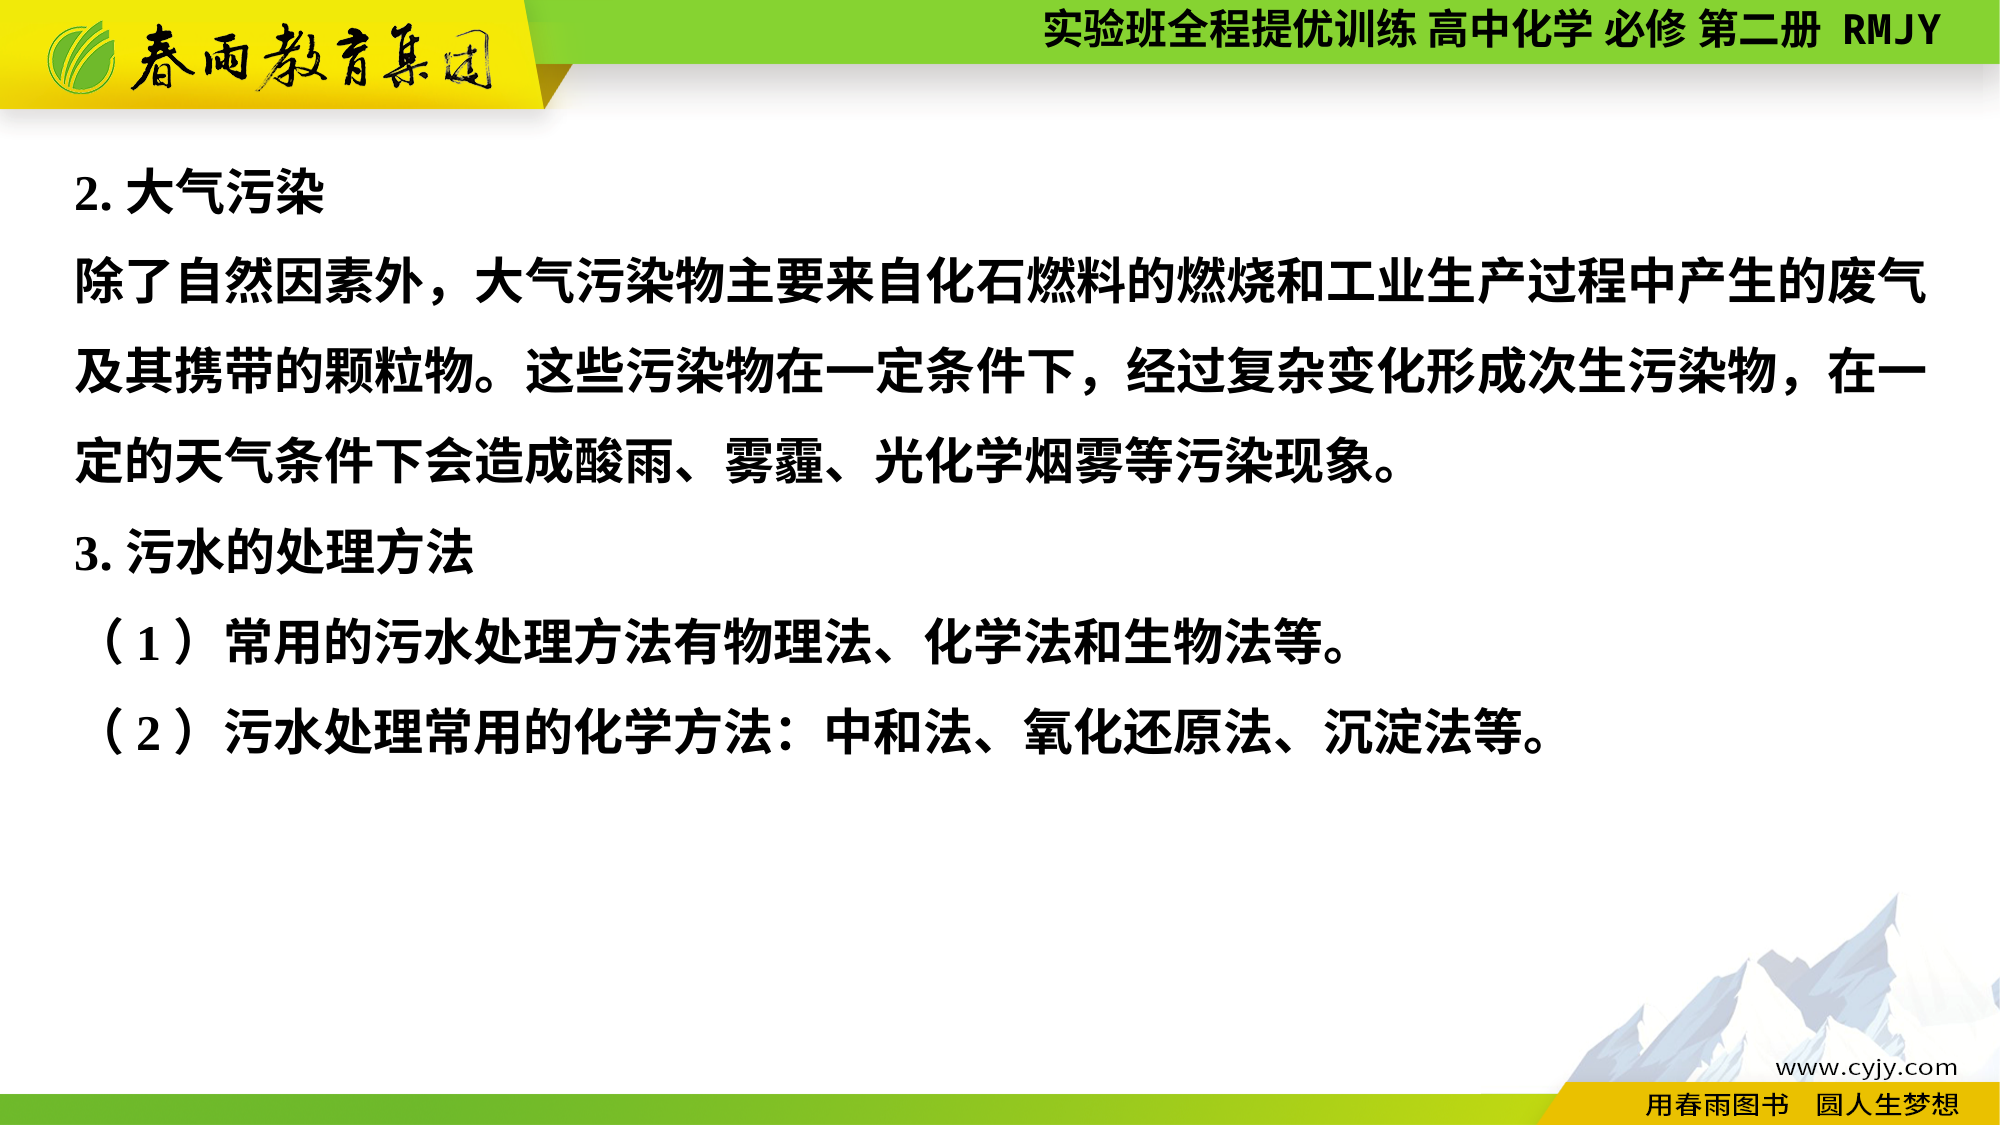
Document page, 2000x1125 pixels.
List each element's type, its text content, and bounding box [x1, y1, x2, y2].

list 2.大气污染 除了自然因素外，大气污染物主要来自化石燃料的燃烧和工业生产过程中产生的废气及其携带的颗粒物。这些污染物在一定条件下，经过复杂变化形成次生污染物，在一定的天气条件下会造成酸雨、雾霾、光化学烟雾等污染现象。 3.污水的处理方法 （1）常用的污水处理方法有物理法、化学法和生物法等。 （2）污水处理常用的化学方法：中和法、氧化还原法、沉淀法等。 [59, 122, 1944, 774]
picture [0, 0, 2000, 1125]
